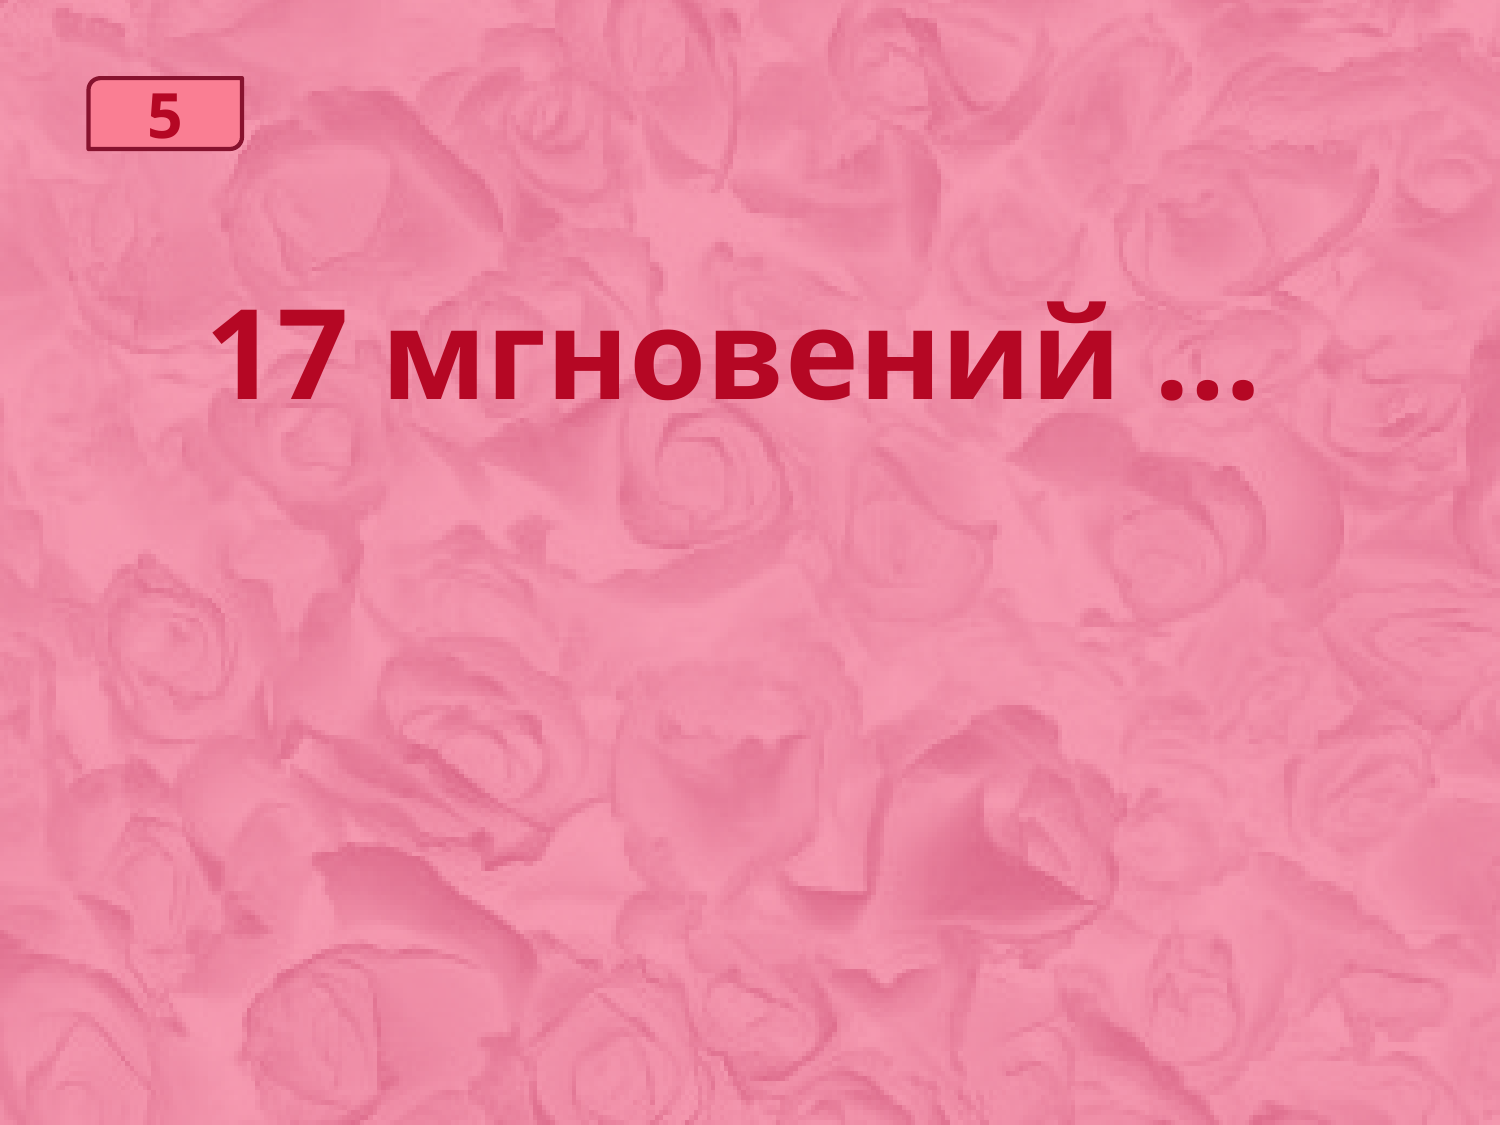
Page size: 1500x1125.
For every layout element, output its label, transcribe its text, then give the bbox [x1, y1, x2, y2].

text_box 17 мгновений … [123, 267, 1376, 432]
text_box 5 [86, 76, 245, 152]
